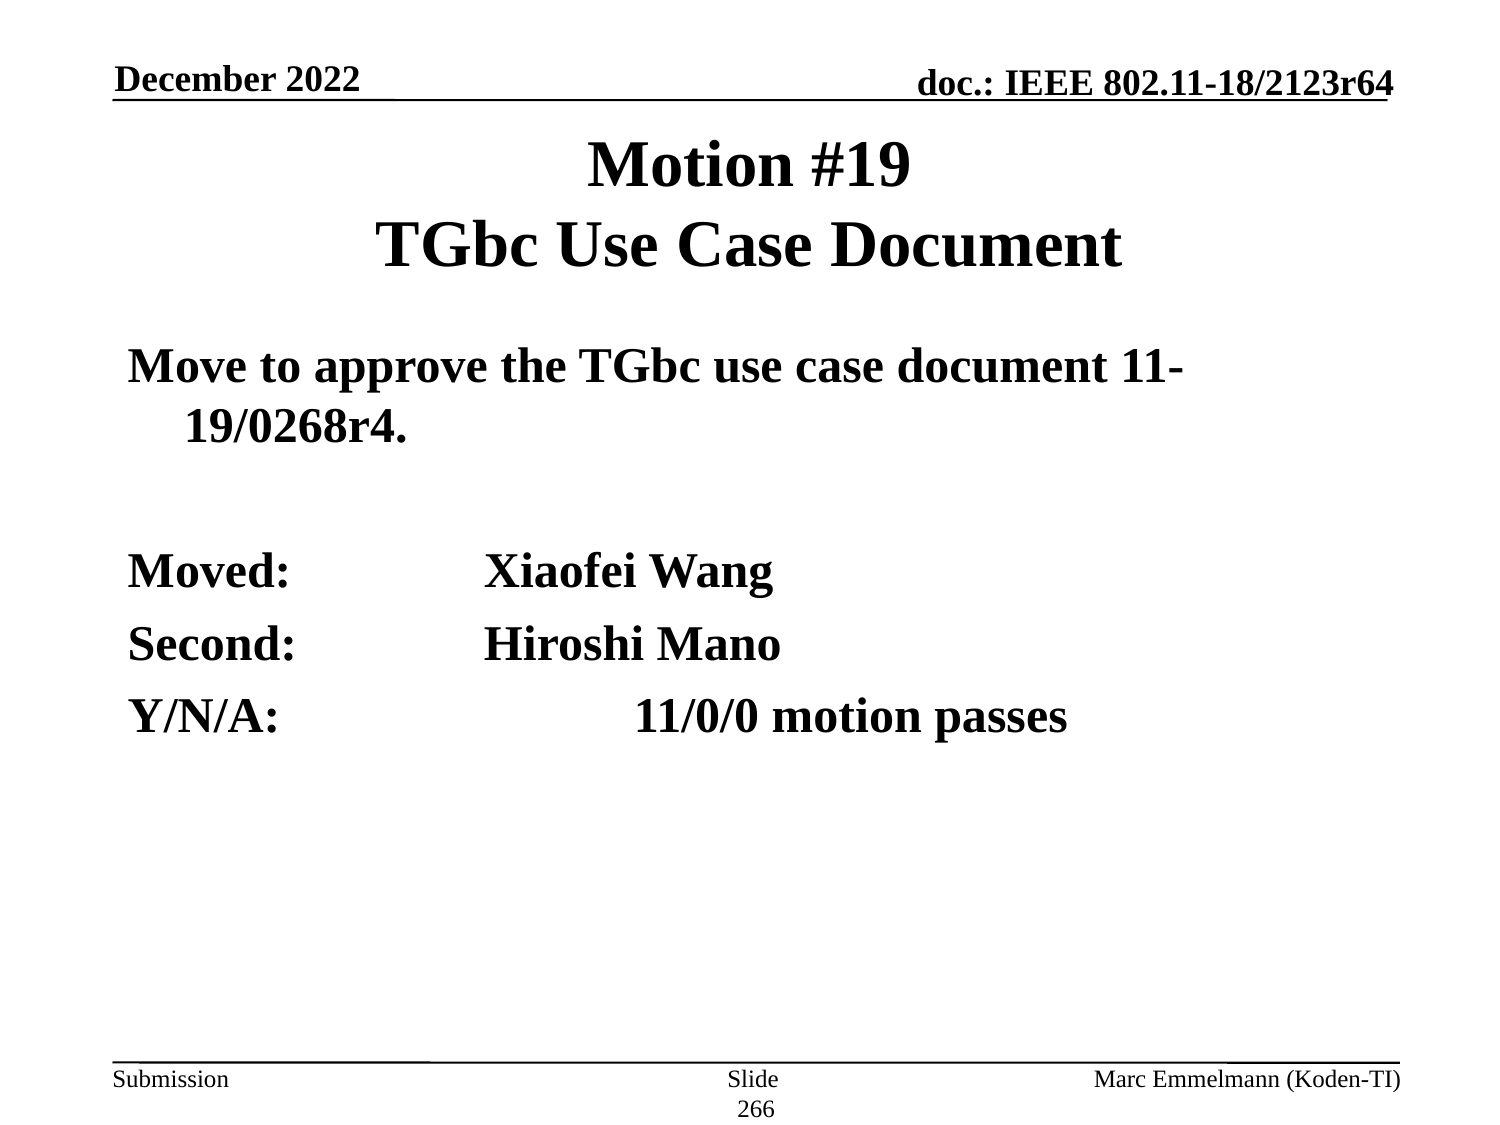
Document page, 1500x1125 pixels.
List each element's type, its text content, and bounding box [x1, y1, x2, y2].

slide_number Slide 266 [712, 1061, 800, 1123]
footer Marc Emmelmann (Koden-TI) [878, 1061, 1402, 1093]
list Move to approve the TGbc use case document 11-19/0268r4. Moved: Xiaofei Wang Second: Hiroshi Mano Y/N/A: 11/0/0 motion passes [112, 324, 1388, 1000]
title Motion #19 TGbc Use Case Document [112, 112, 1388, 288]
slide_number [114, 54, 423, 100]
